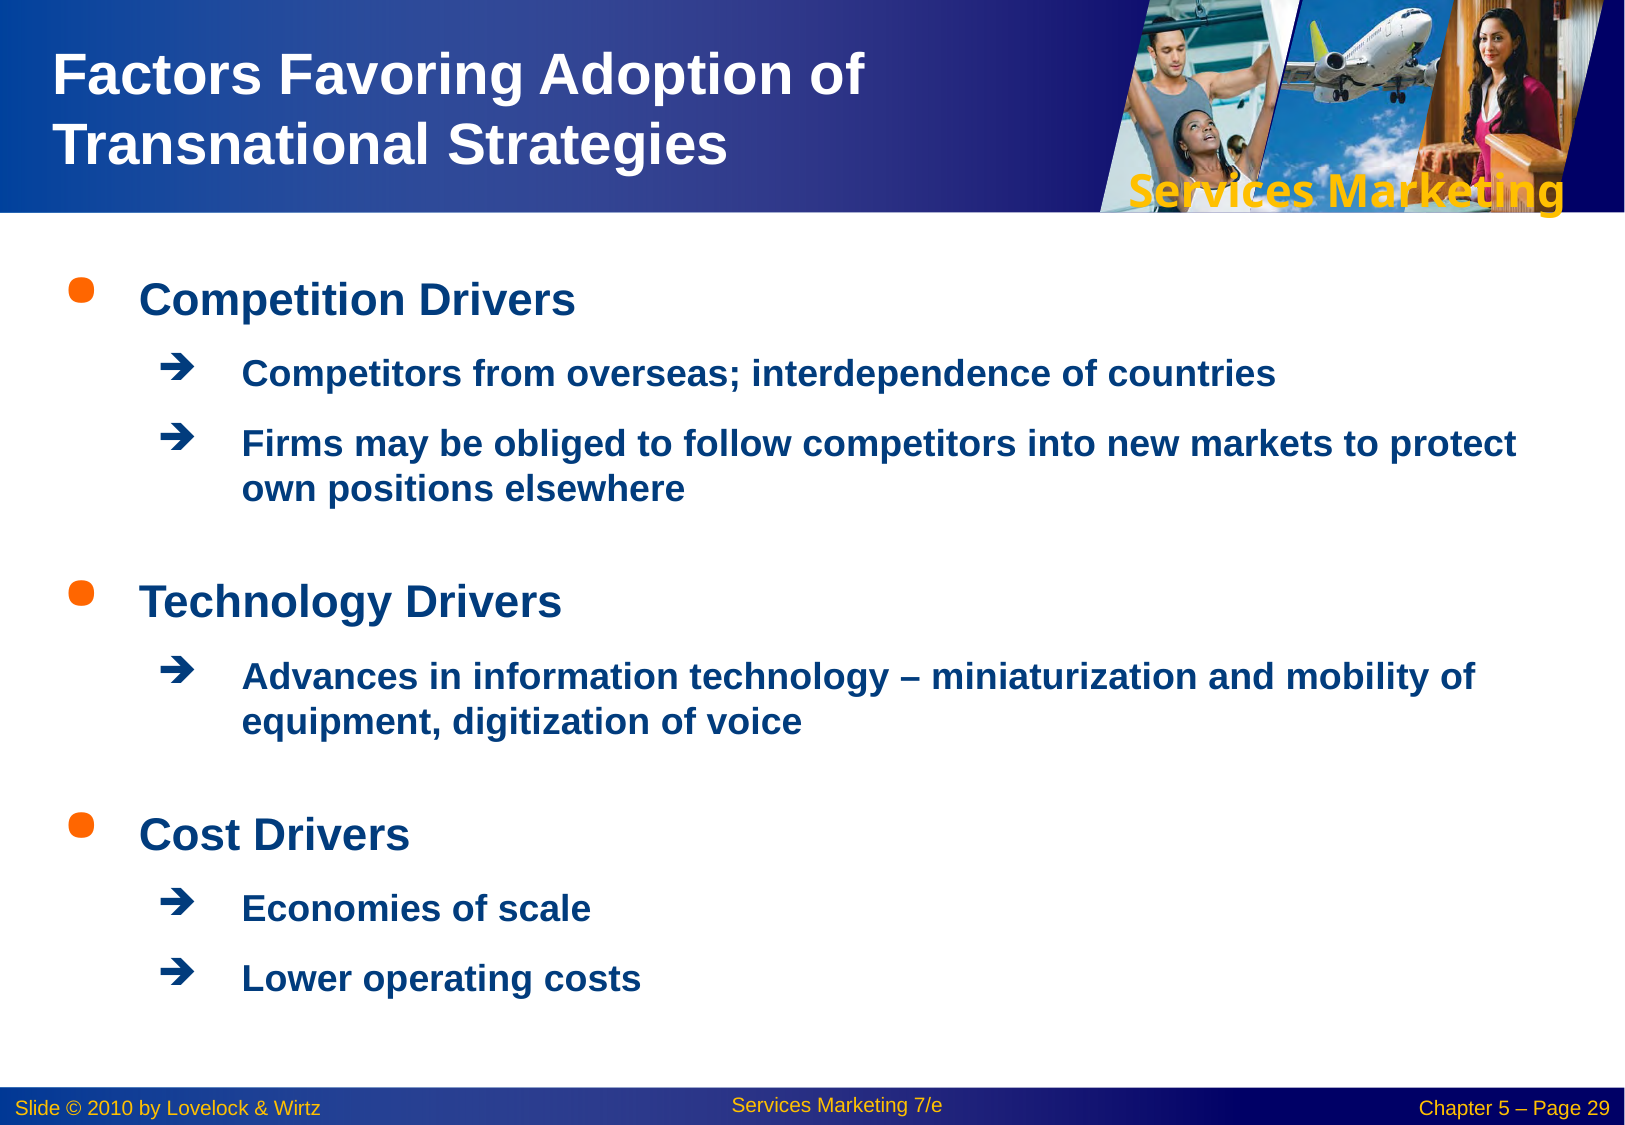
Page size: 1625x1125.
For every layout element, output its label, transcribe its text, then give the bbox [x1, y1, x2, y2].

picture [1546, 187, 1556, 202]
title Factors Favoring Adoption of Transnational Strategies [36, 37, 1088, 176]
picture [1162, 186, 1172, 192]
list Competition Drivers Competitors from overseas; interdependence of countries Firms may be obliged to follow competitors into new markets to protect own positions elsewhere Technology Drivers Advances in information technology – miniaturization and mobility of equipment, digitization of voice Cost Drivers Economies of scale Lower operating costs [49, 261, 1588, 1051]
picture [1100, 0, 1604, 213]
